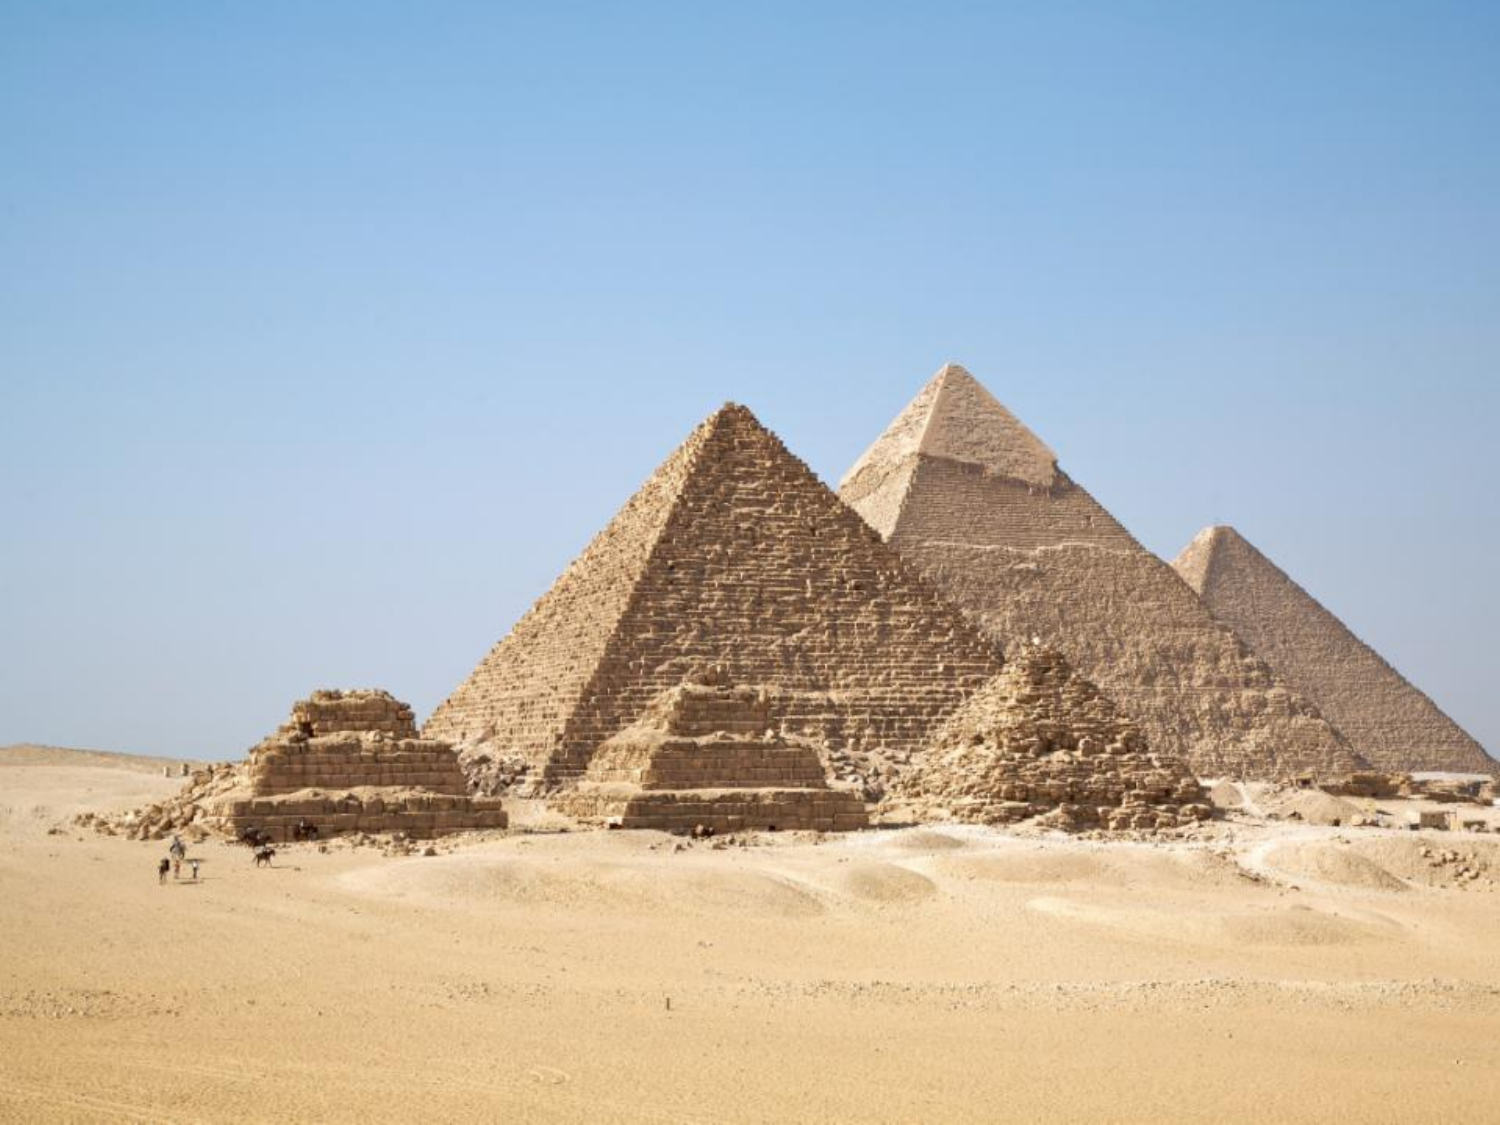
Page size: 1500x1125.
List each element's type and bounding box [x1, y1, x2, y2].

list [0, 0, 1500, 1125]
